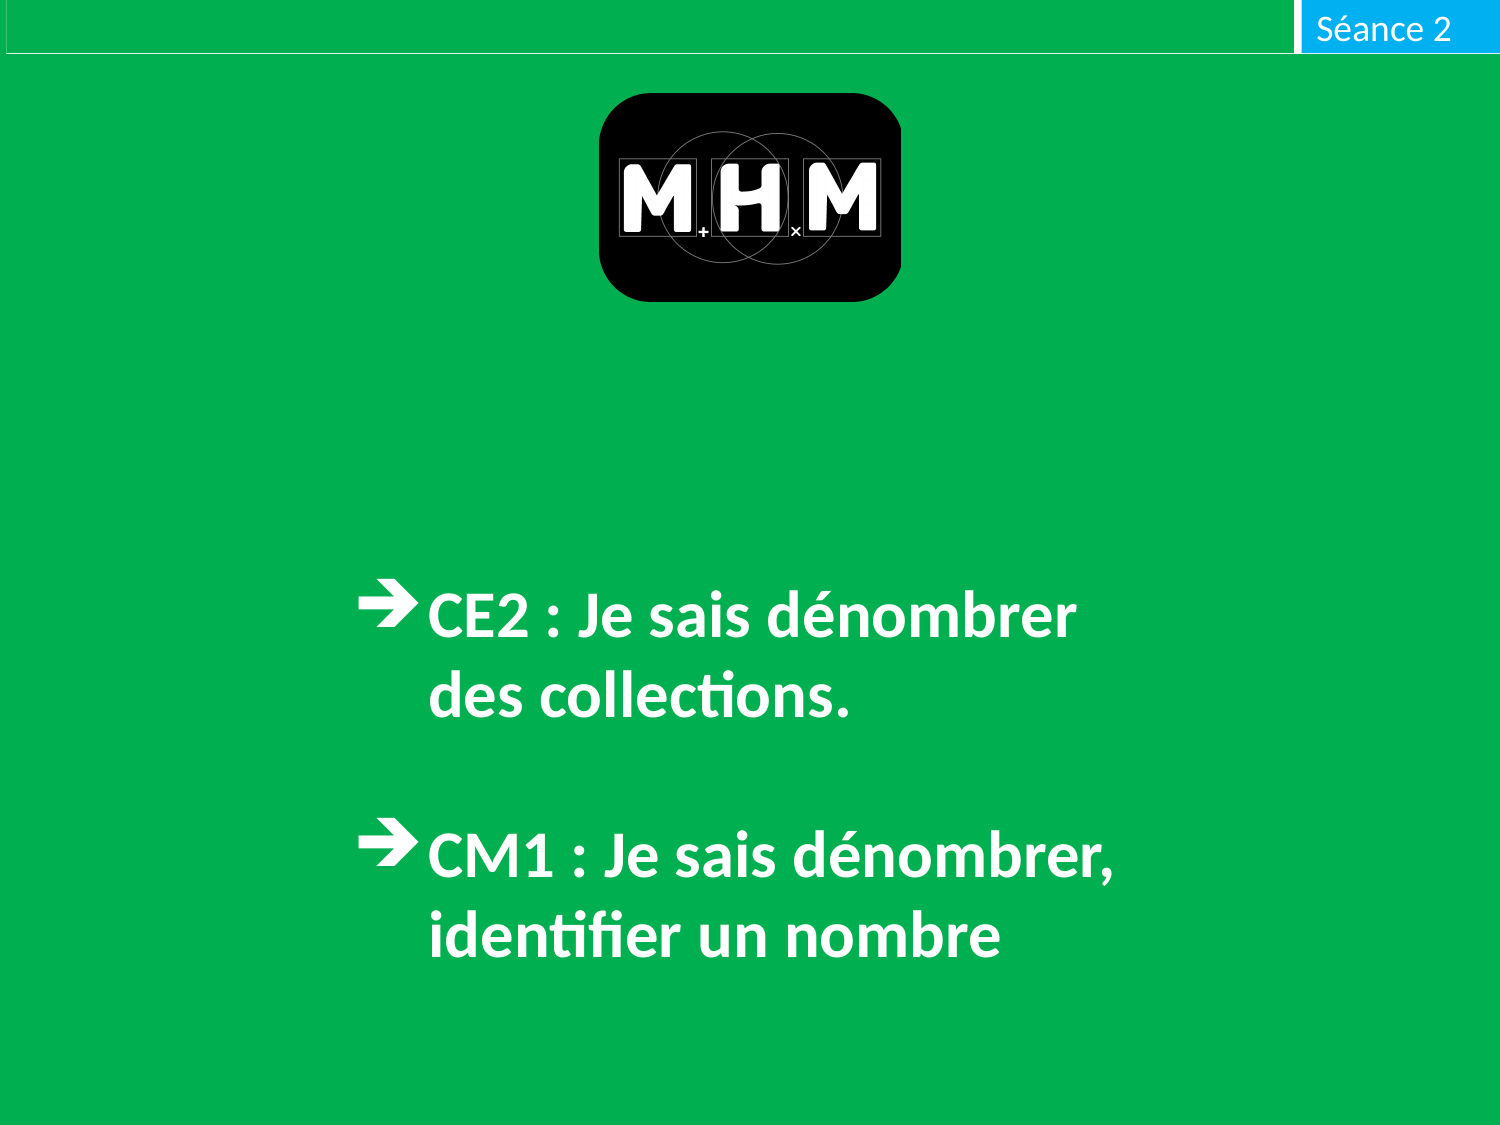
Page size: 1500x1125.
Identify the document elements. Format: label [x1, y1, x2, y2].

text_box [0, 53, 1500, 1125]
